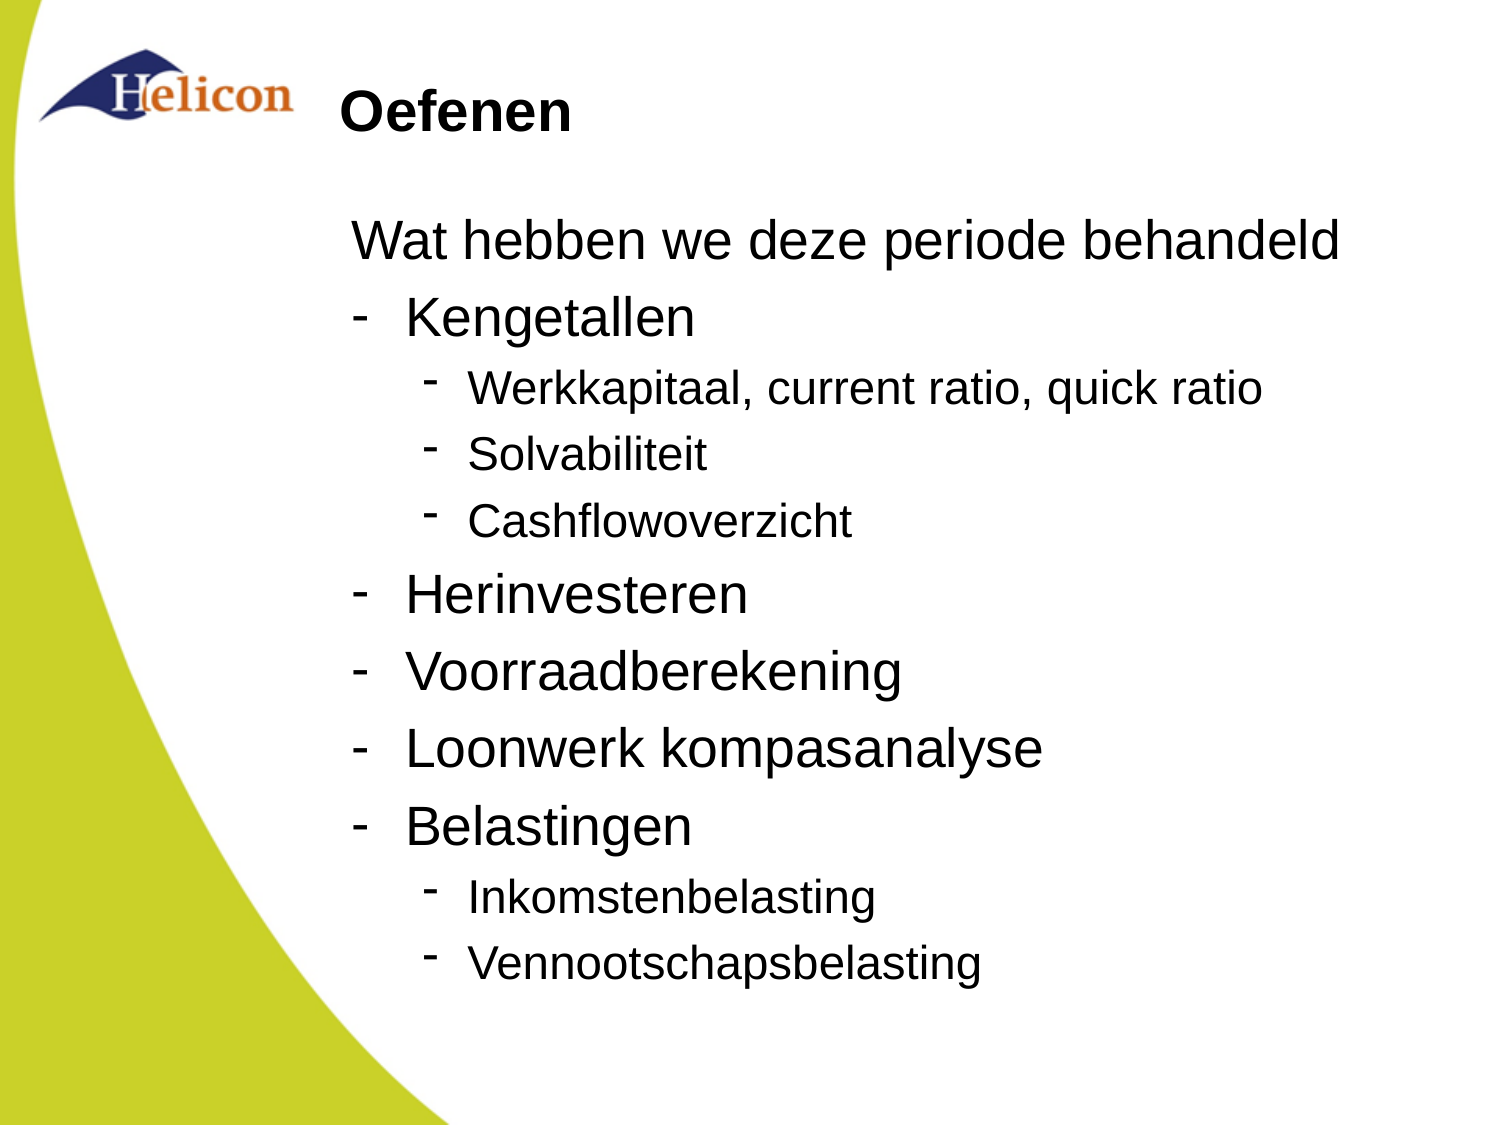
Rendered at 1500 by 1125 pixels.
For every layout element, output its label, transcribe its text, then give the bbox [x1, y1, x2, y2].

title Oefenen [324, 54, 1415, 161]
picture [0, 0, 1500, 1125]
list Wat hebben we deze periode behandeld Kengetallen Werkkapitaal, current ratio, quick ratio Solvabiliteit Cashflowoverzicht Herinvesteren Voorraadberekening Loonwerk kompasanalyse Belastingen Inkomstenbelasting Vennootschapsbelasting [336, 196, 1425, 1005]
